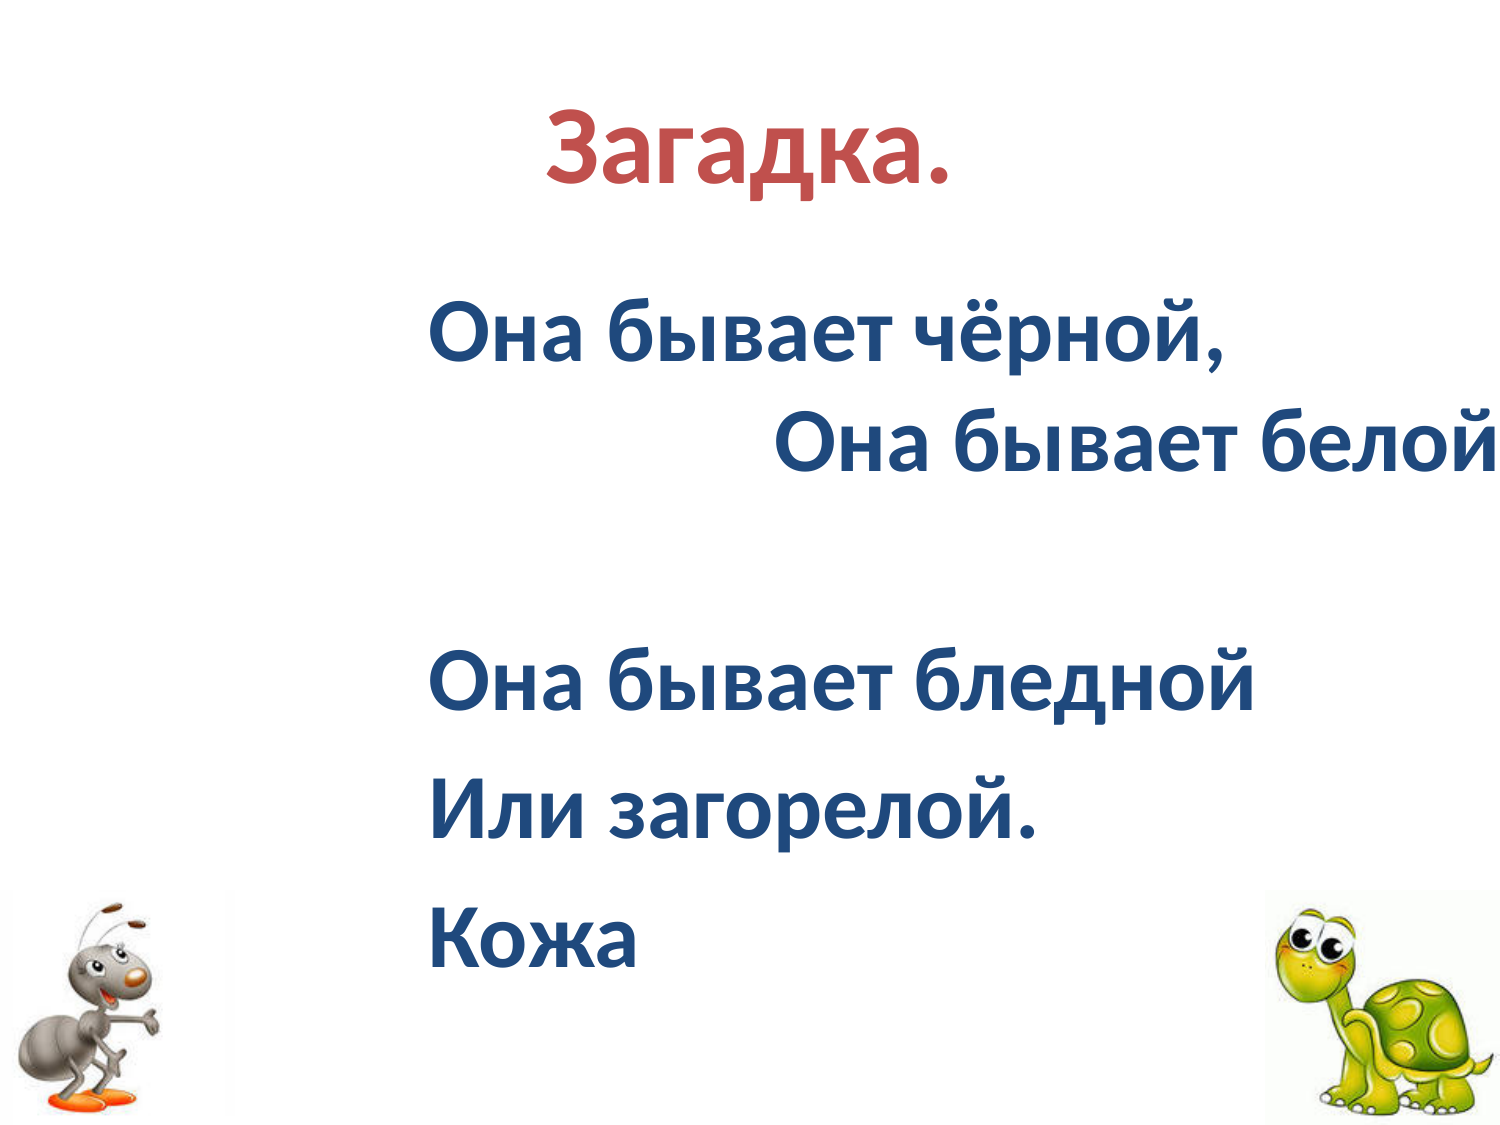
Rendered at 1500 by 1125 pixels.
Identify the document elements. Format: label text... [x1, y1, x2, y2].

title Загадка. [75, 45, 1425, 233]
list Она бывает чёрной, Она бывает белой, Она бывает бледной Или загорелой. Кожа [351, 262, 1500, 1008]
picture [1265, 890, 1500, 1125]
picture [0, 890, 235, 1125]
